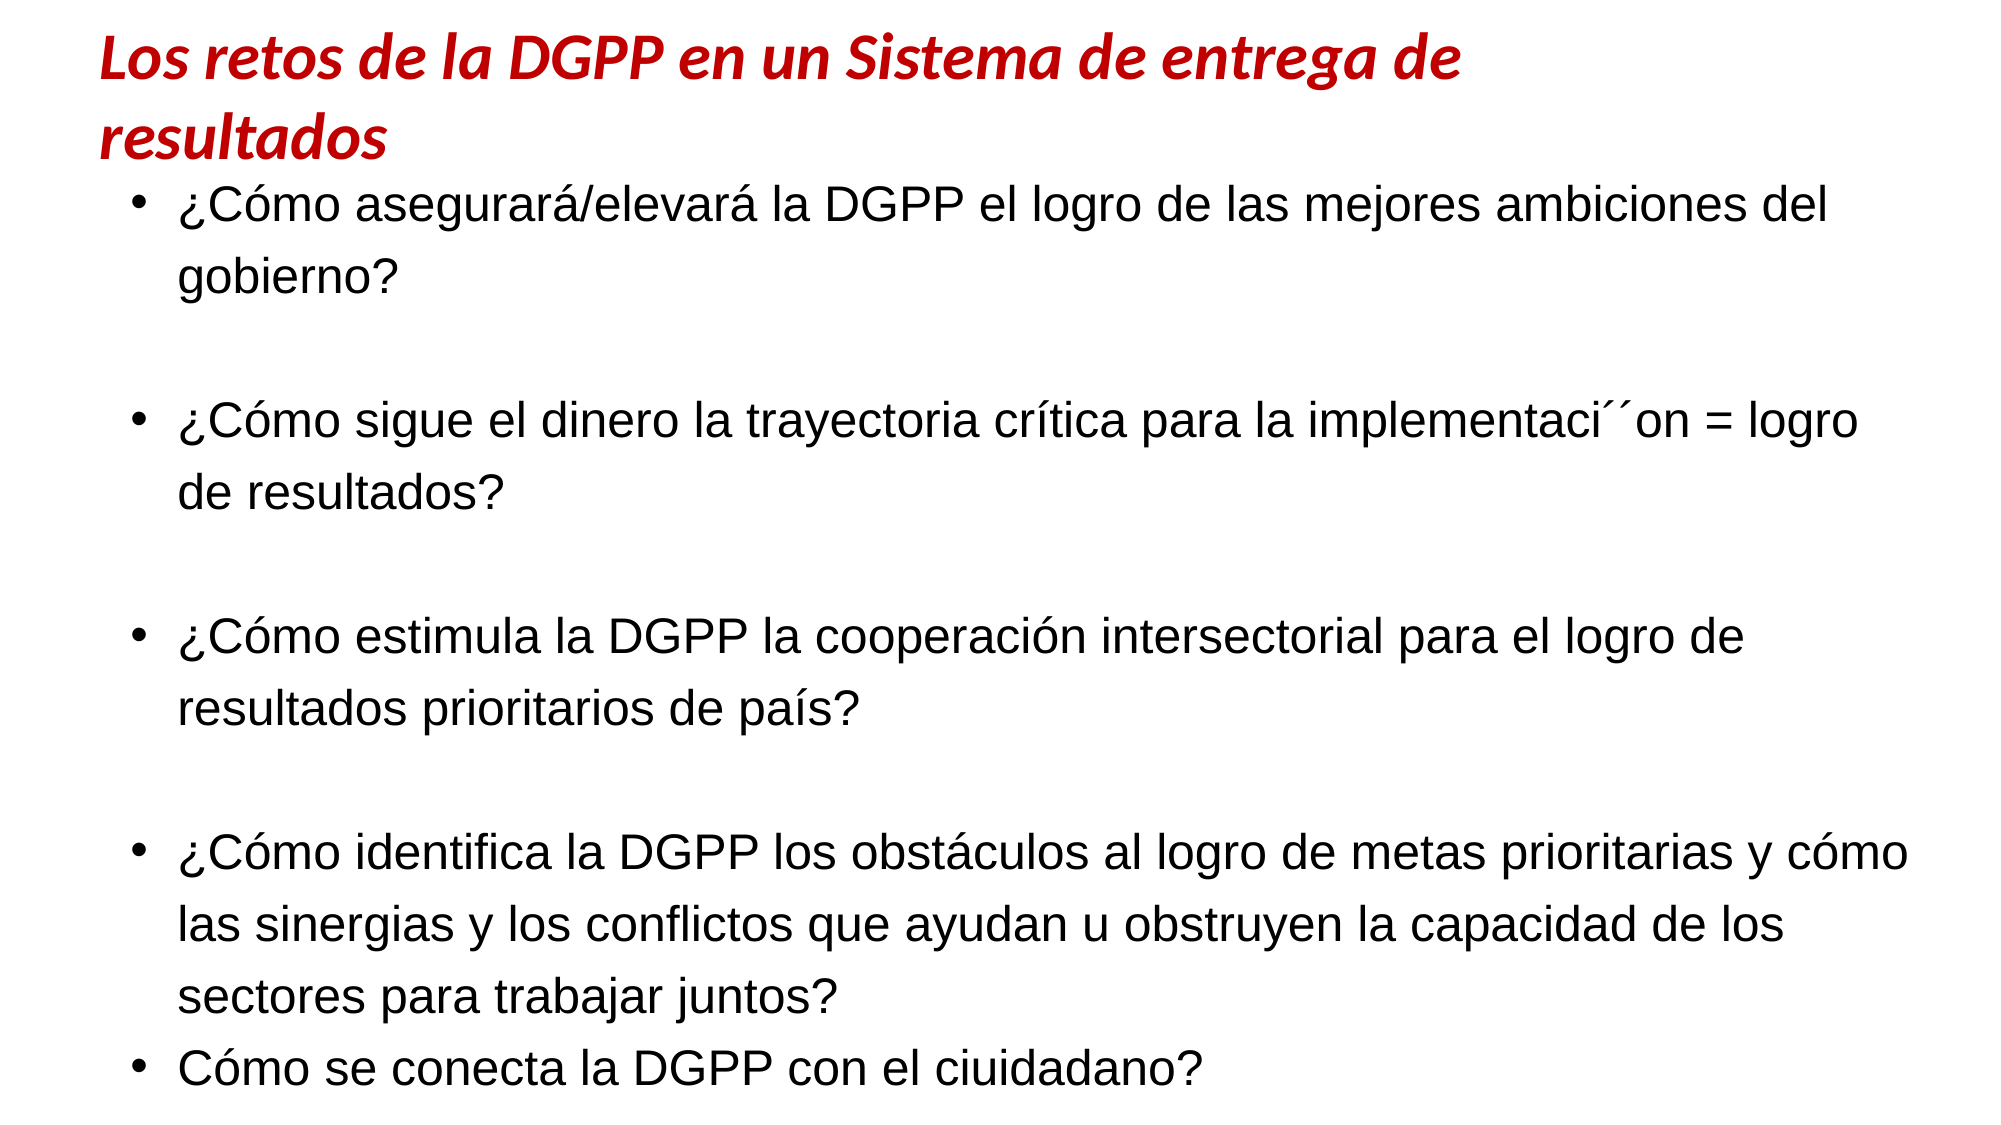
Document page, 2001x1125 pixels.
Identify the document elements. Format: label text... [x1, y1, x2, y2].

title Los retos de la DGPP en un Sistema de entrega de resultados [84, 23, 1675, 163]
text_box ¿Cómo asegurará/elevará la DGPP el logro de las mejores ambiciones del gobierno? ¿Cómo sigue el dinero la trayectoria crítica para la implementaci´´on = logro de resultados? ¿Cómo estimula la DGPP la cooperación intersectorial para el logro de resultados prioritarios de país? ¿Cómo identifica la DGPP los obstáculos al logro de metas prioritarias y cómo las sinergias y los conflictos que ayudan u obstruyen la capacidad de los sectores para trabajar juntos? Cómo se conecta la DGPP con el ciuidadano? Opportunities for improving efficiency and effectiveness [84, 112, 1938, 1125]
